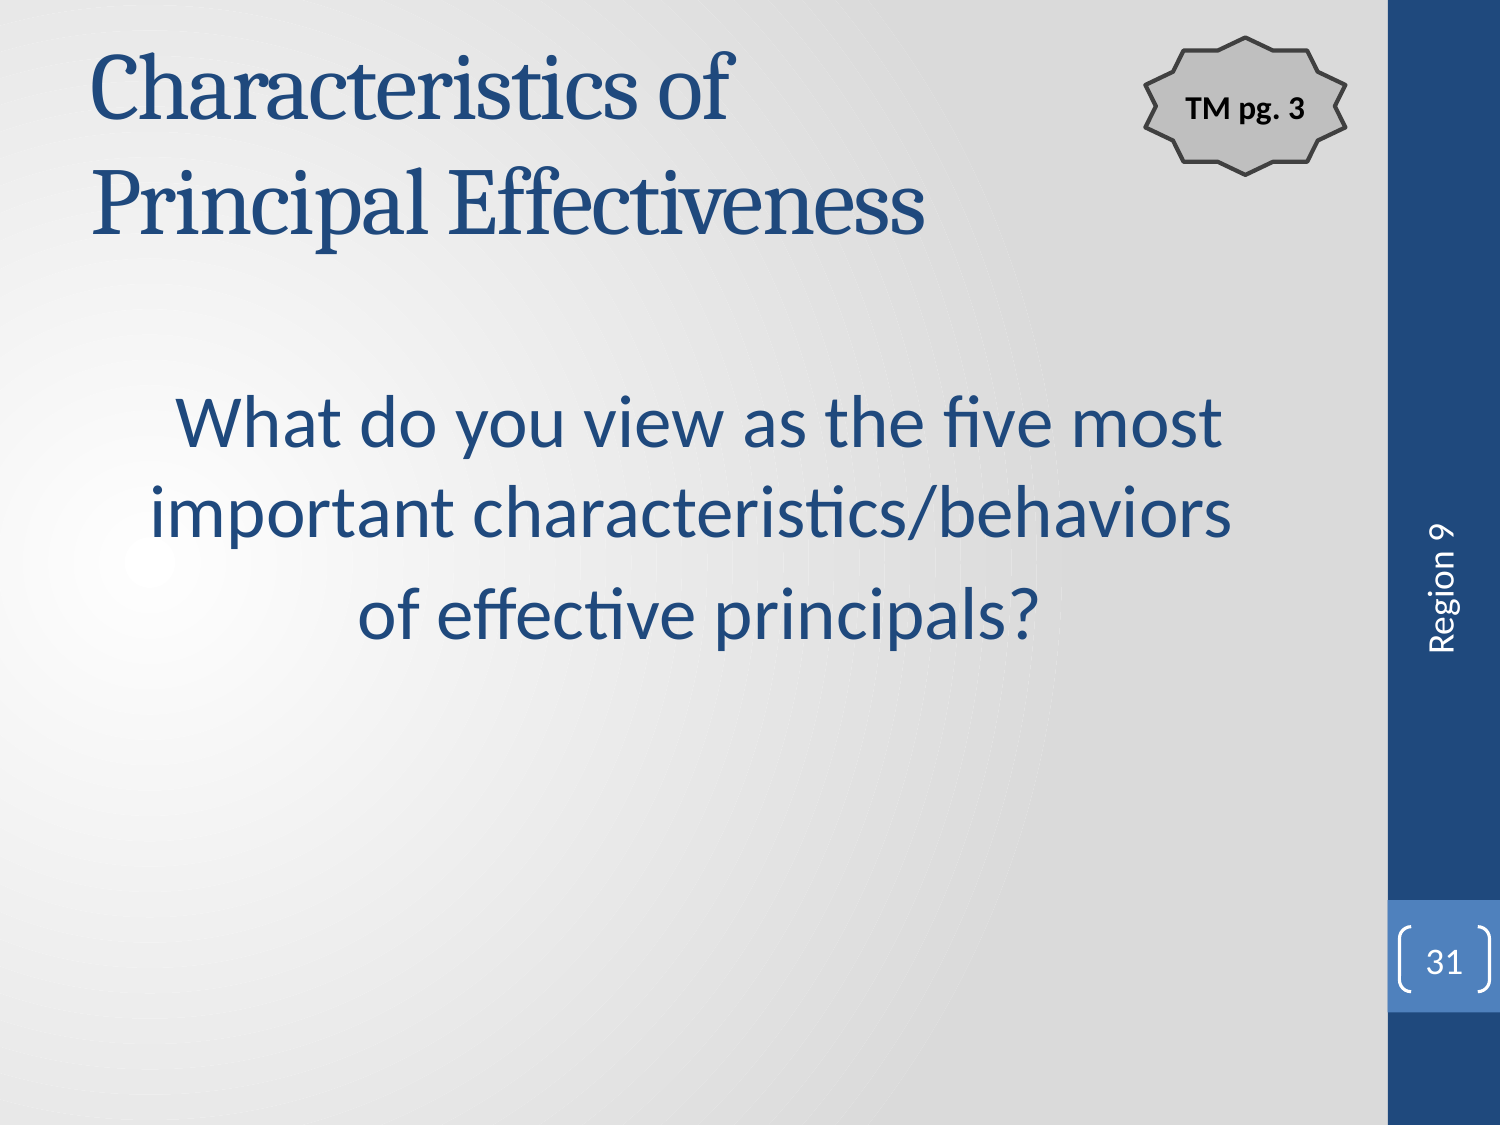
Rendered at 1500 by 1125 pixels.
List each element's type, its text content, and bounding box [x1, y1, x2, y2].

text_box [1143, 35, 1348, 177]
text_box TM pg. 3 [1164, 78, 1327, 134]
list What do you view as the five most important characteristics/behaviors of effective principals? [75, 262, 1325, 1050]
footer Region 9 [1408, 500, 1469, 889]
title Characteristics of Principal Effectiveness [75, 45, 1325, 233]
slide_number 31 [1397, 925, 1492, 994]
